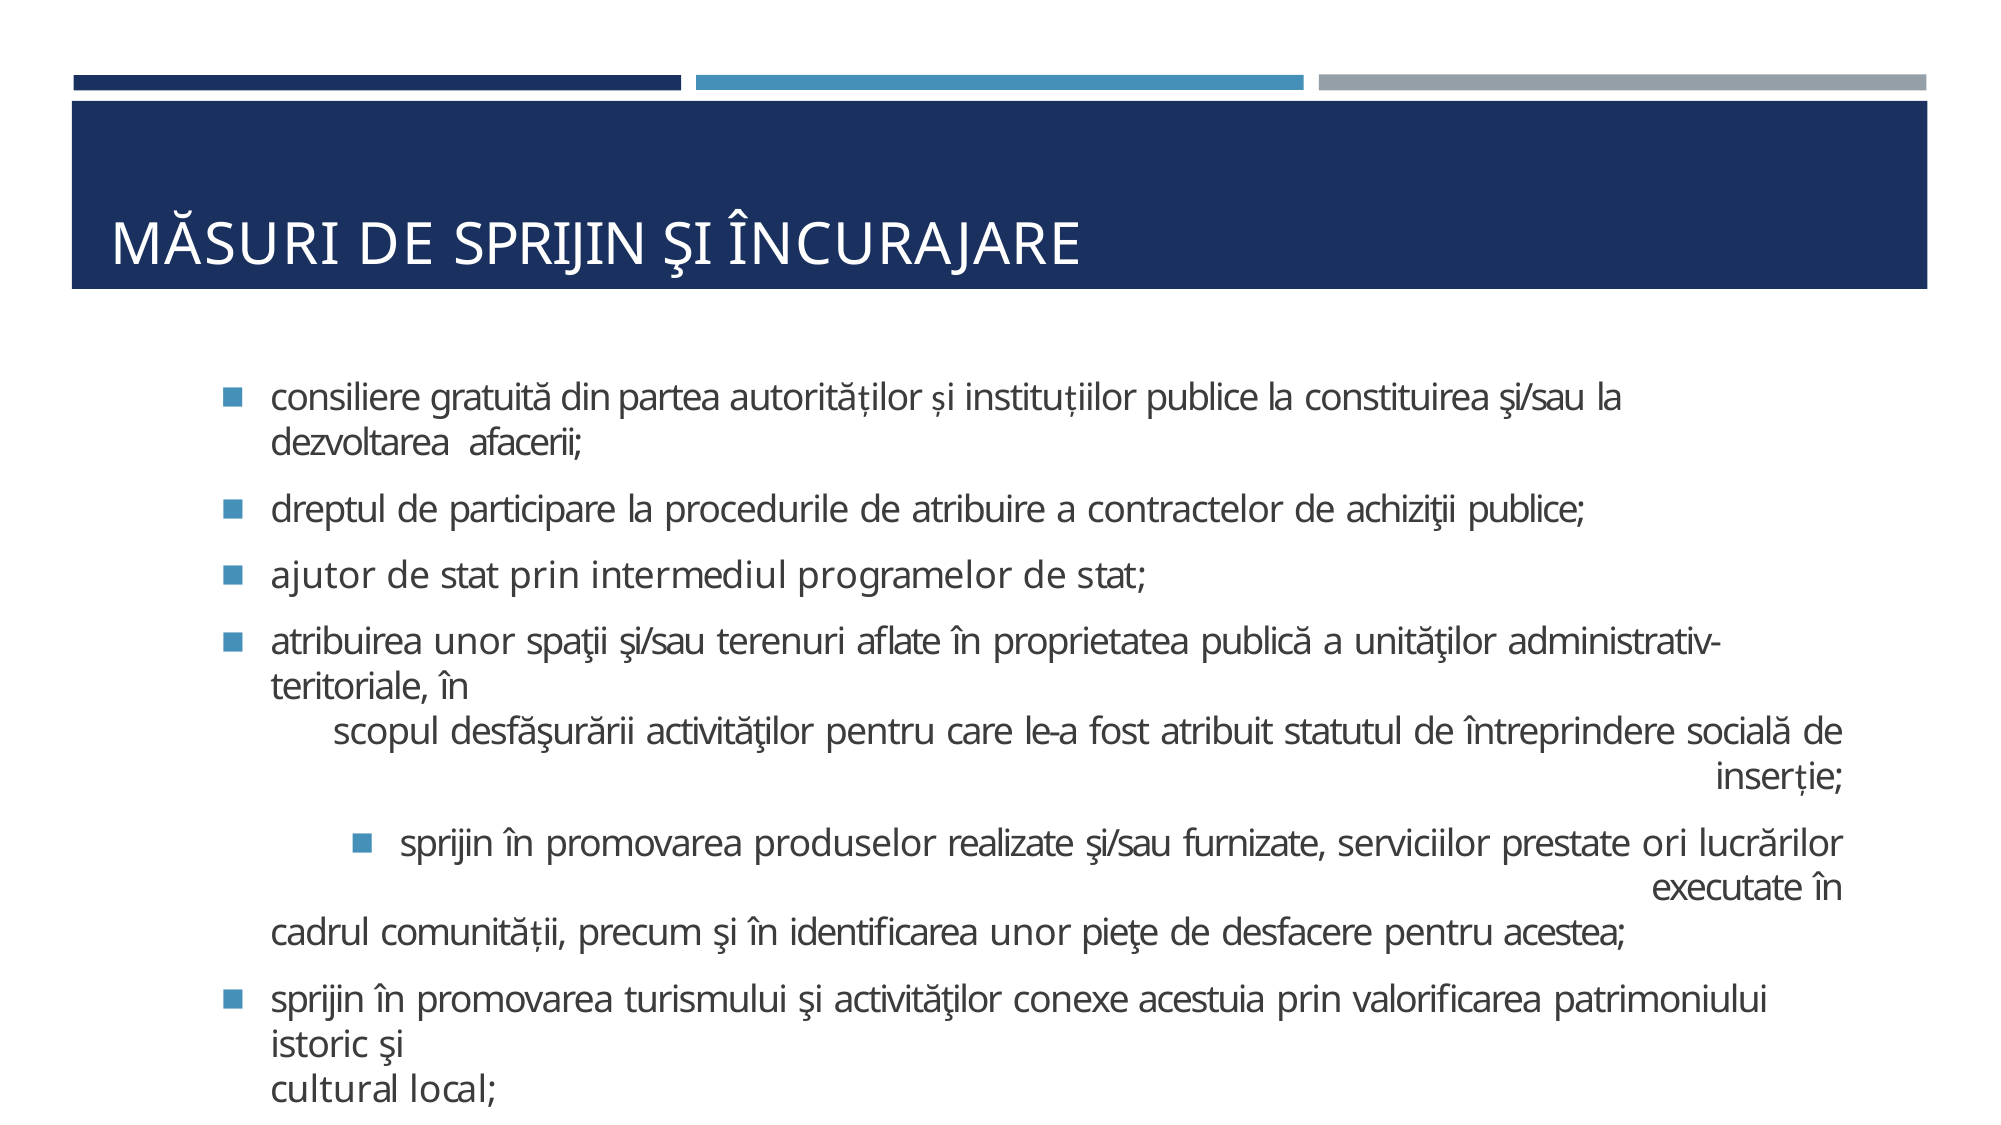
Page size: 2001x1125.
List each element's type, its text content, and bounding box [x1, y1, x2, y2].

text_box consiliere gratuită din partea autorităților și instituțiilor publice la constituirea şi/sau la dezvoltarea afacerii; dreptul de participare la procedurile de atribuire a contractelor de achiziţii publice; ajutor de stat prin intermediul programelor de stat; atribuirea unor spaţii şi/sau terenuri aflate în proprietatea publică a unităţilor administrativ-teritoriale, în scopul desfăşurării activităţilor pentru care le-a fost atribuit statutul de întreprindere socială de inserție; sprijin în promovarea produselor realizate şi/sau furnizate, serviciilor prestate ori lucrărilor executate în cadrul comunității, precum şi în identificarea unor pieţe de desfacere pentru acestea; sprijin în promovarea turismului şi activităţilor conexe acestuia prin valorificarea patrimoniului istoric şi cultural local; alte facilităţi şi scutiri de taxe şi impozite, acordate de autorităţile administraţiei publice locale. [218, 370, 1845, 1125]
title MĂSURI DE SPRIJIN ŞI ÎNCURAJARE [71, 100, 1928, 289]
